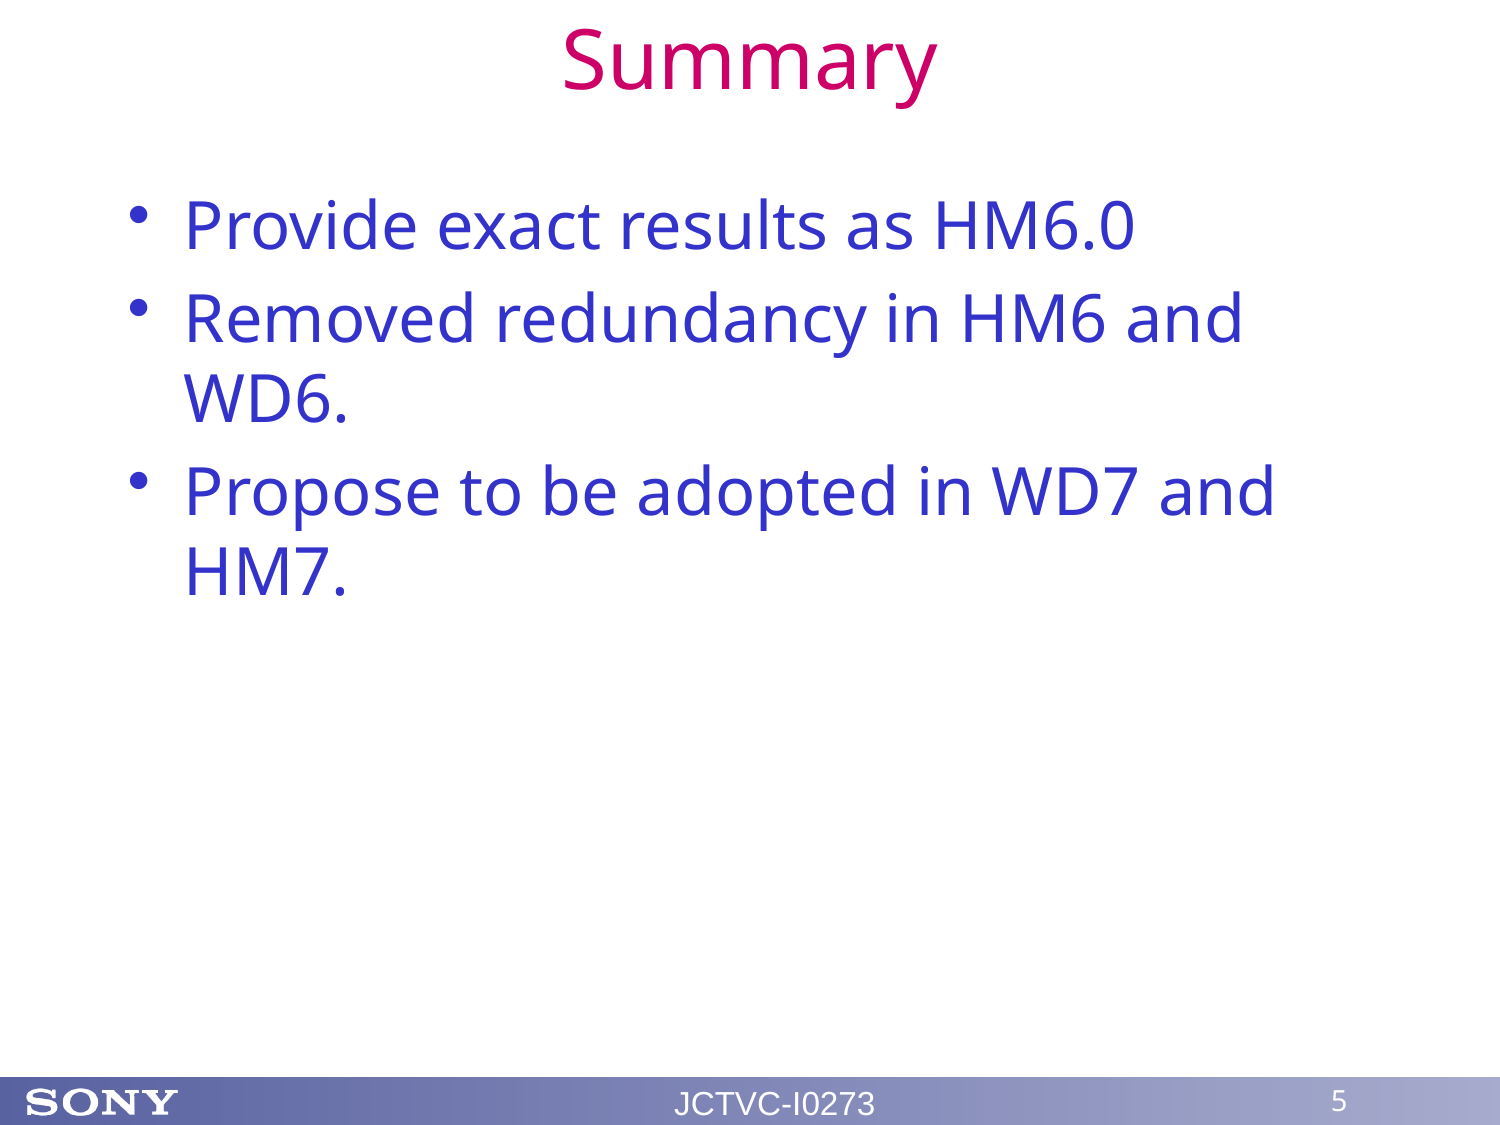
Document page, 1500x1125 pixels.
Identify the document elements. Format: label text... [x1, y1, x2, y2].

slide_number 5 [1049, 1074, 1363, 1125]
title Summary [112, 0, 1388, 115]
picture [26, 1088, 178, 1116]
list Provide exact results as HM6.0 Removed redundancy in HM6 and WD6. Propose to be adopted in WD7 and HM7. [112, 174, 1388, 1076]
footer JCTVC-I0273 [537, 1074, 1013, 1125]
